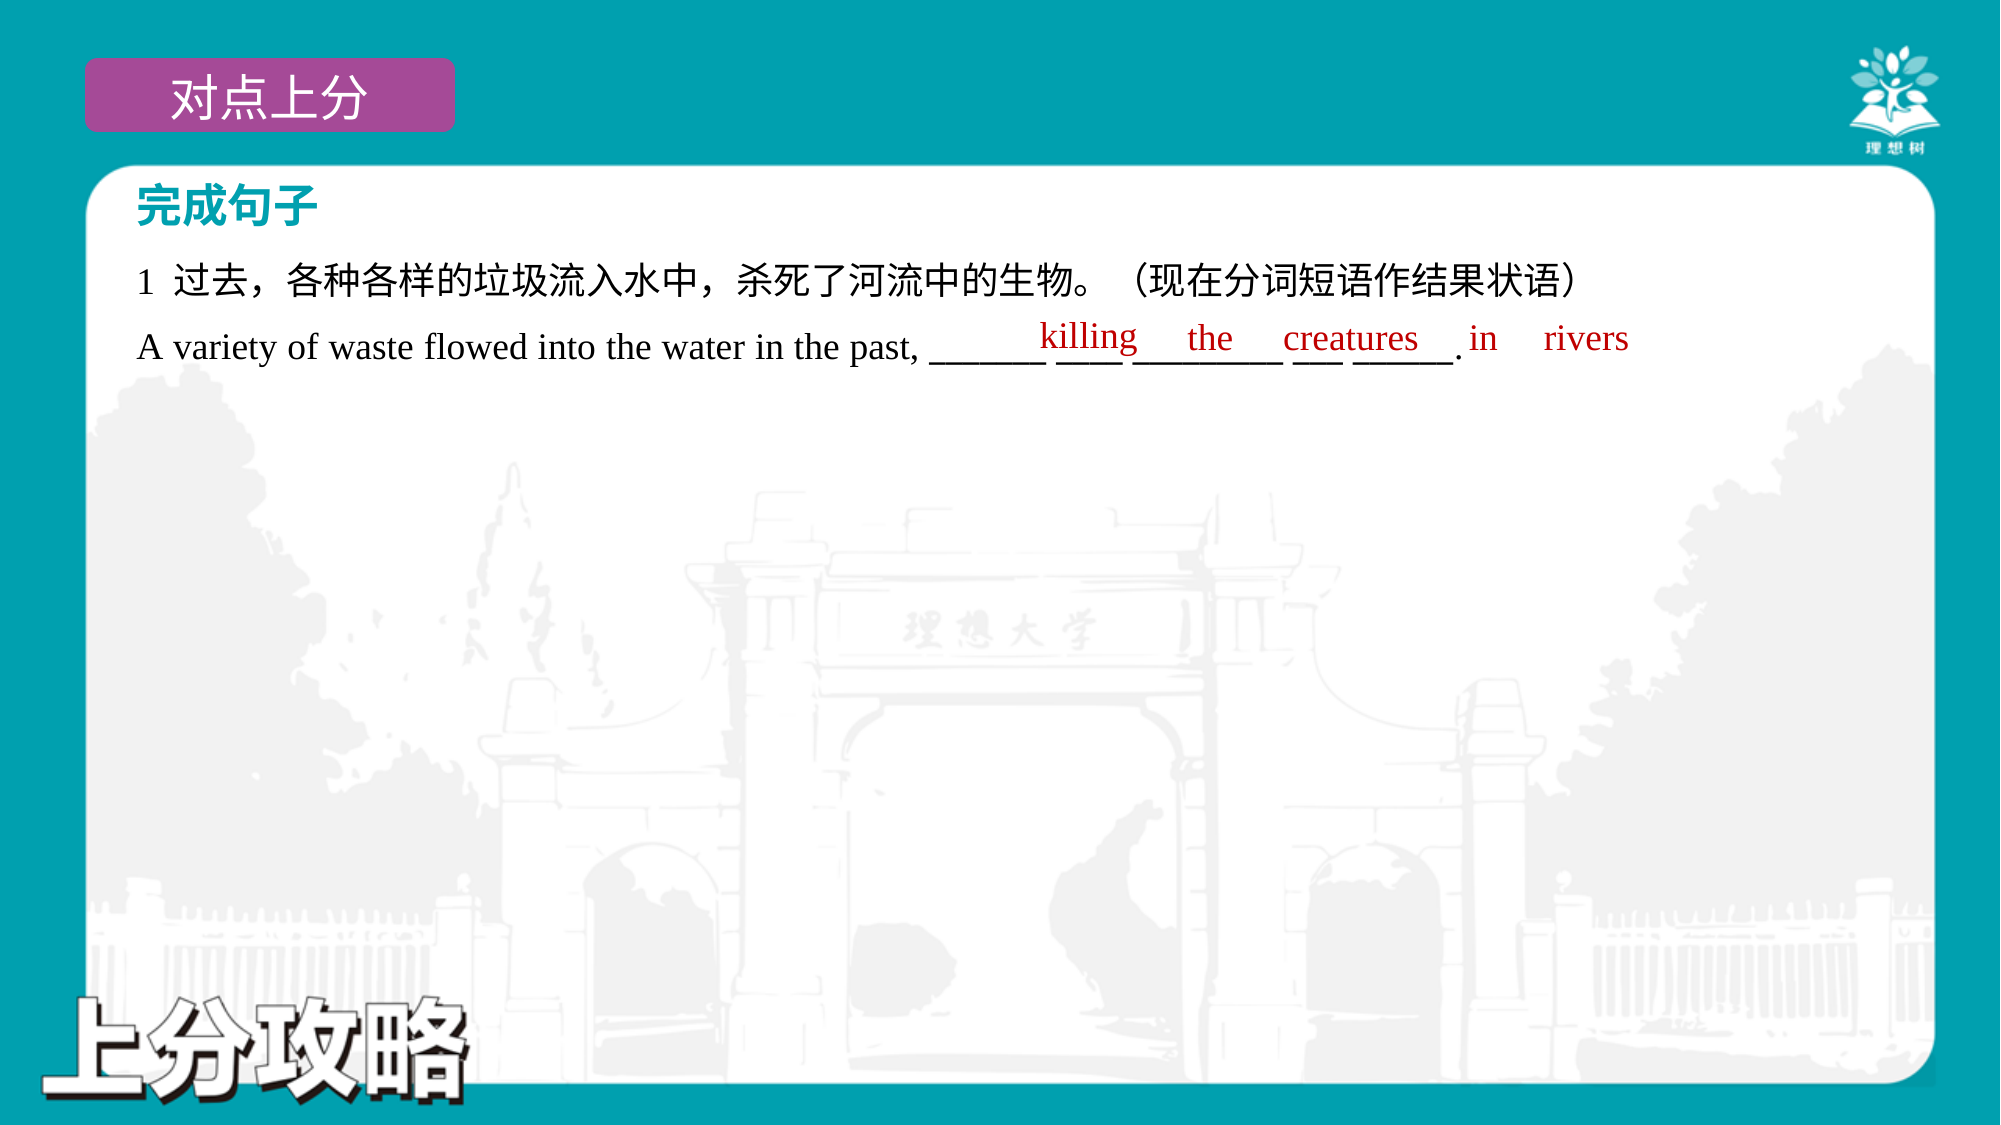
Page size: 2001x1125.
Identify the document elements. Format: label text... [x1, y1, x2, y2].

text_box the [1173, 293, 1248, 352]
text_box in [1455, 293, 1512, 352]
picture [0, 0, 2000, 1125]
text_box 完成句子 [136, 176, 1865, 232]
text_box 1 过去，各种各样的垃圾流入水中，杀死了河流中的生物。（现在分词短语作结果状语） A variety of waste flowed into the water in the past, _______ ____ _________ ___ ______. [136, 233, 1865, 360]
text_box rivers [1530, 293, 1643, 352]
text_box killing [1025, 291, 1152, 350]
text_box creatures [1269, 293, 1433, 352]
